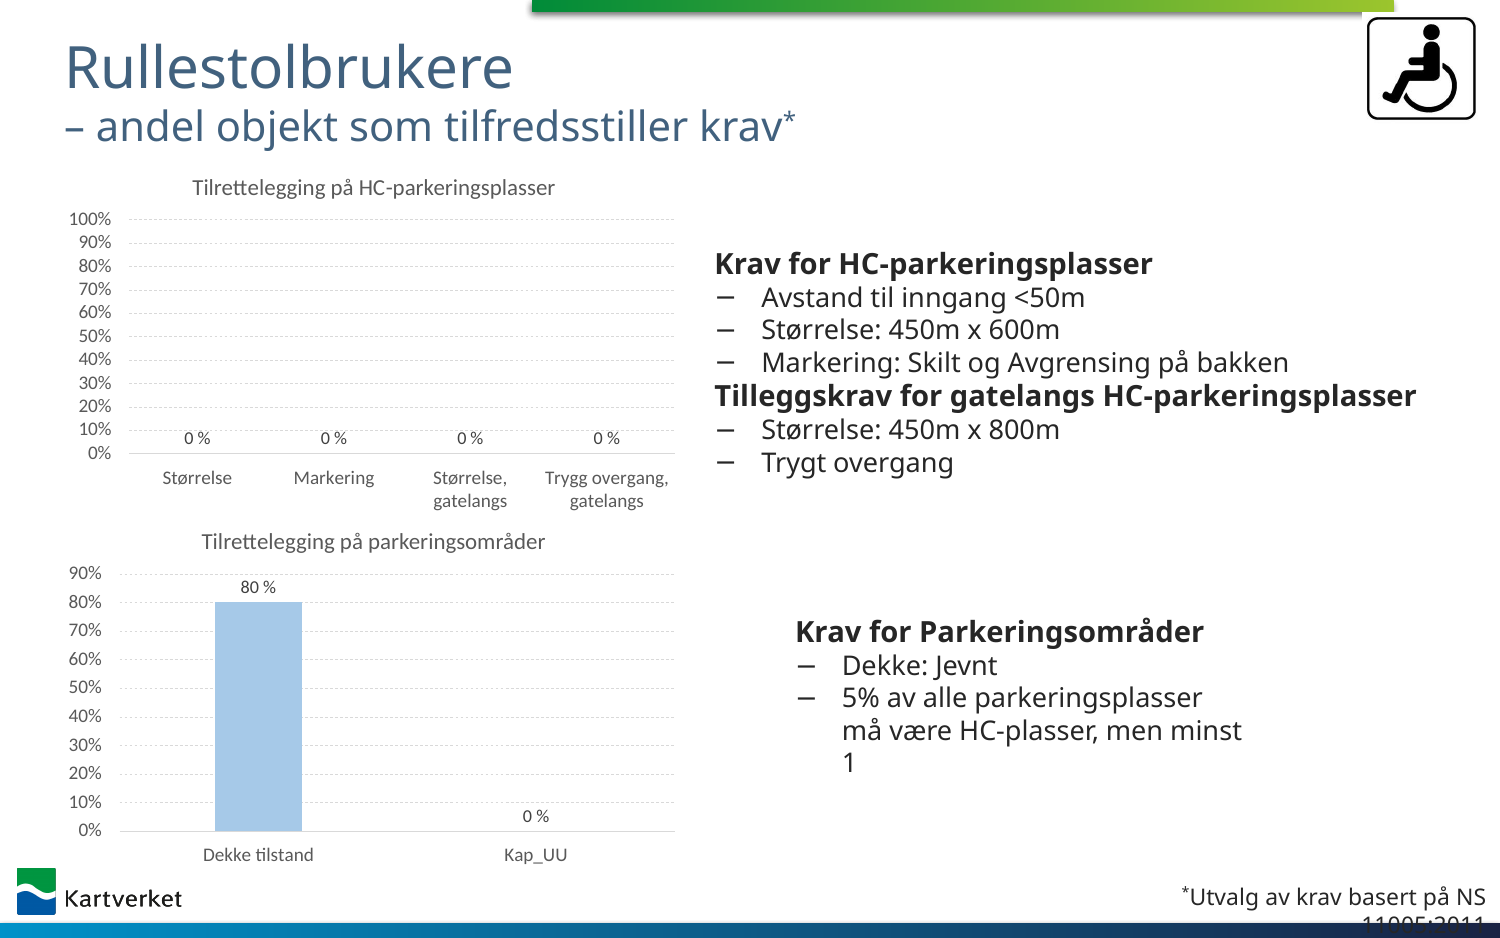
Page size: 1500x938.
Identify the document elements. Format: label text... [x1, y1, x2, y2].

text_box Krav for Parkeringsområder Dekke: Jevnt 5% av alle parkeringsplasser må være HC-plasser, men minst 1 [780, 605, 1261, 786]
text_box Rullestolbrukere – andel objekt som tilfredsstiller krav* [49, 25, 1431, 158]
picture [62, 166, 686, 519]
text_box *Utvalg av krav basert på NS 11005:2011 [1068, 873, 1500, 938]
picture [1362, 12, 1481, 126]
picture [62, 520, 686, 874]
text_box Krav for HC-parkeringsplasser Avstand til inngang <50m Størrelse: 450m x 600m Markering: Skilt og Avgrensing på bakken Tilleggskrav for gatelangs HC-parkeringsplasser Størrelse: 450m x 800m Trygt overgang [699, 237, 1433, 485]
